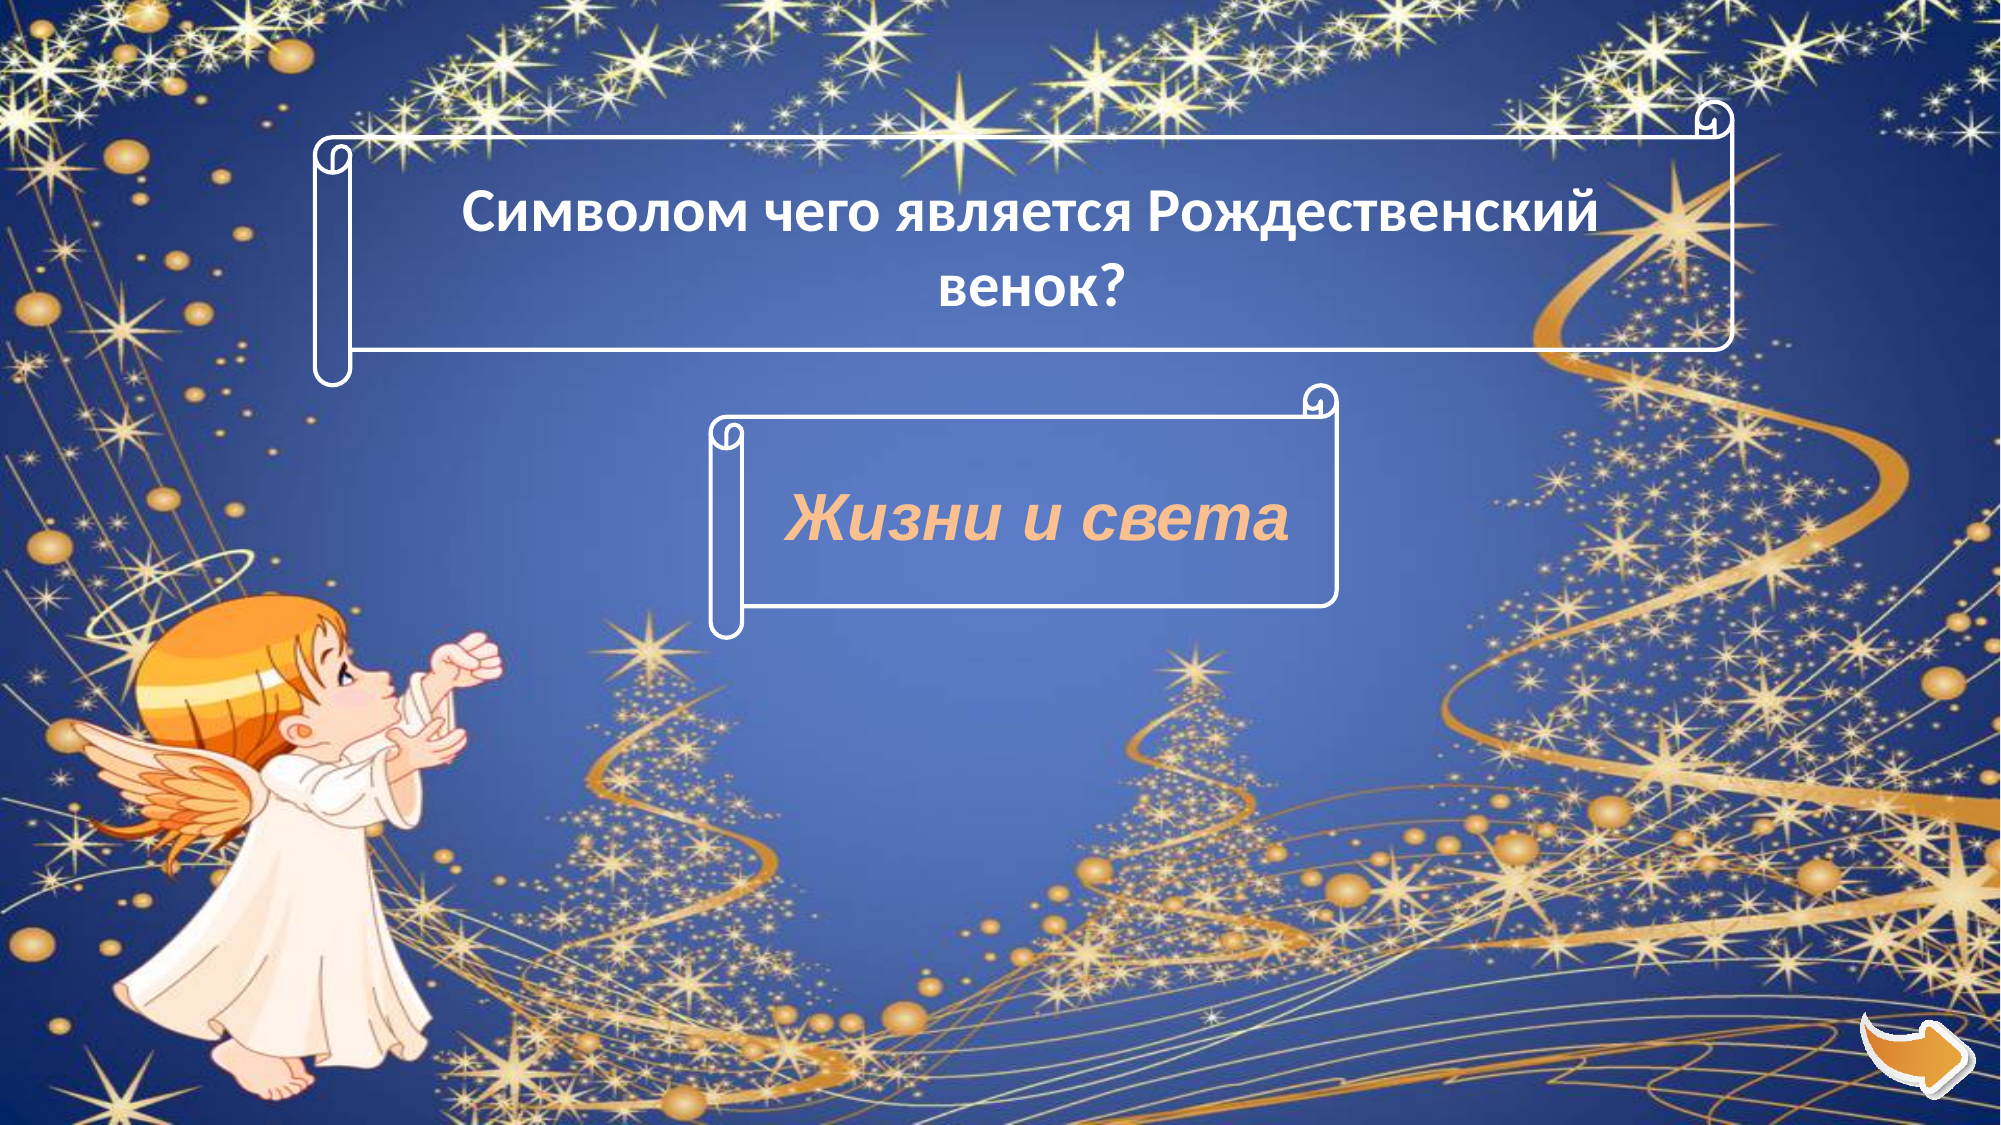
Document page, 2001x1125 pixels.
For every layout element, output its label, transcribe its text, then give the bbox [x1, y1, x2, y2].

text_box [708, 383, 1339, 640]
picture [0, 0, 2001, 1125]
text_box Символом чего является Рождественский венок? [312, 99, 1735, 388]
text_box Жизни и света [740, 466, 1337, 561]
